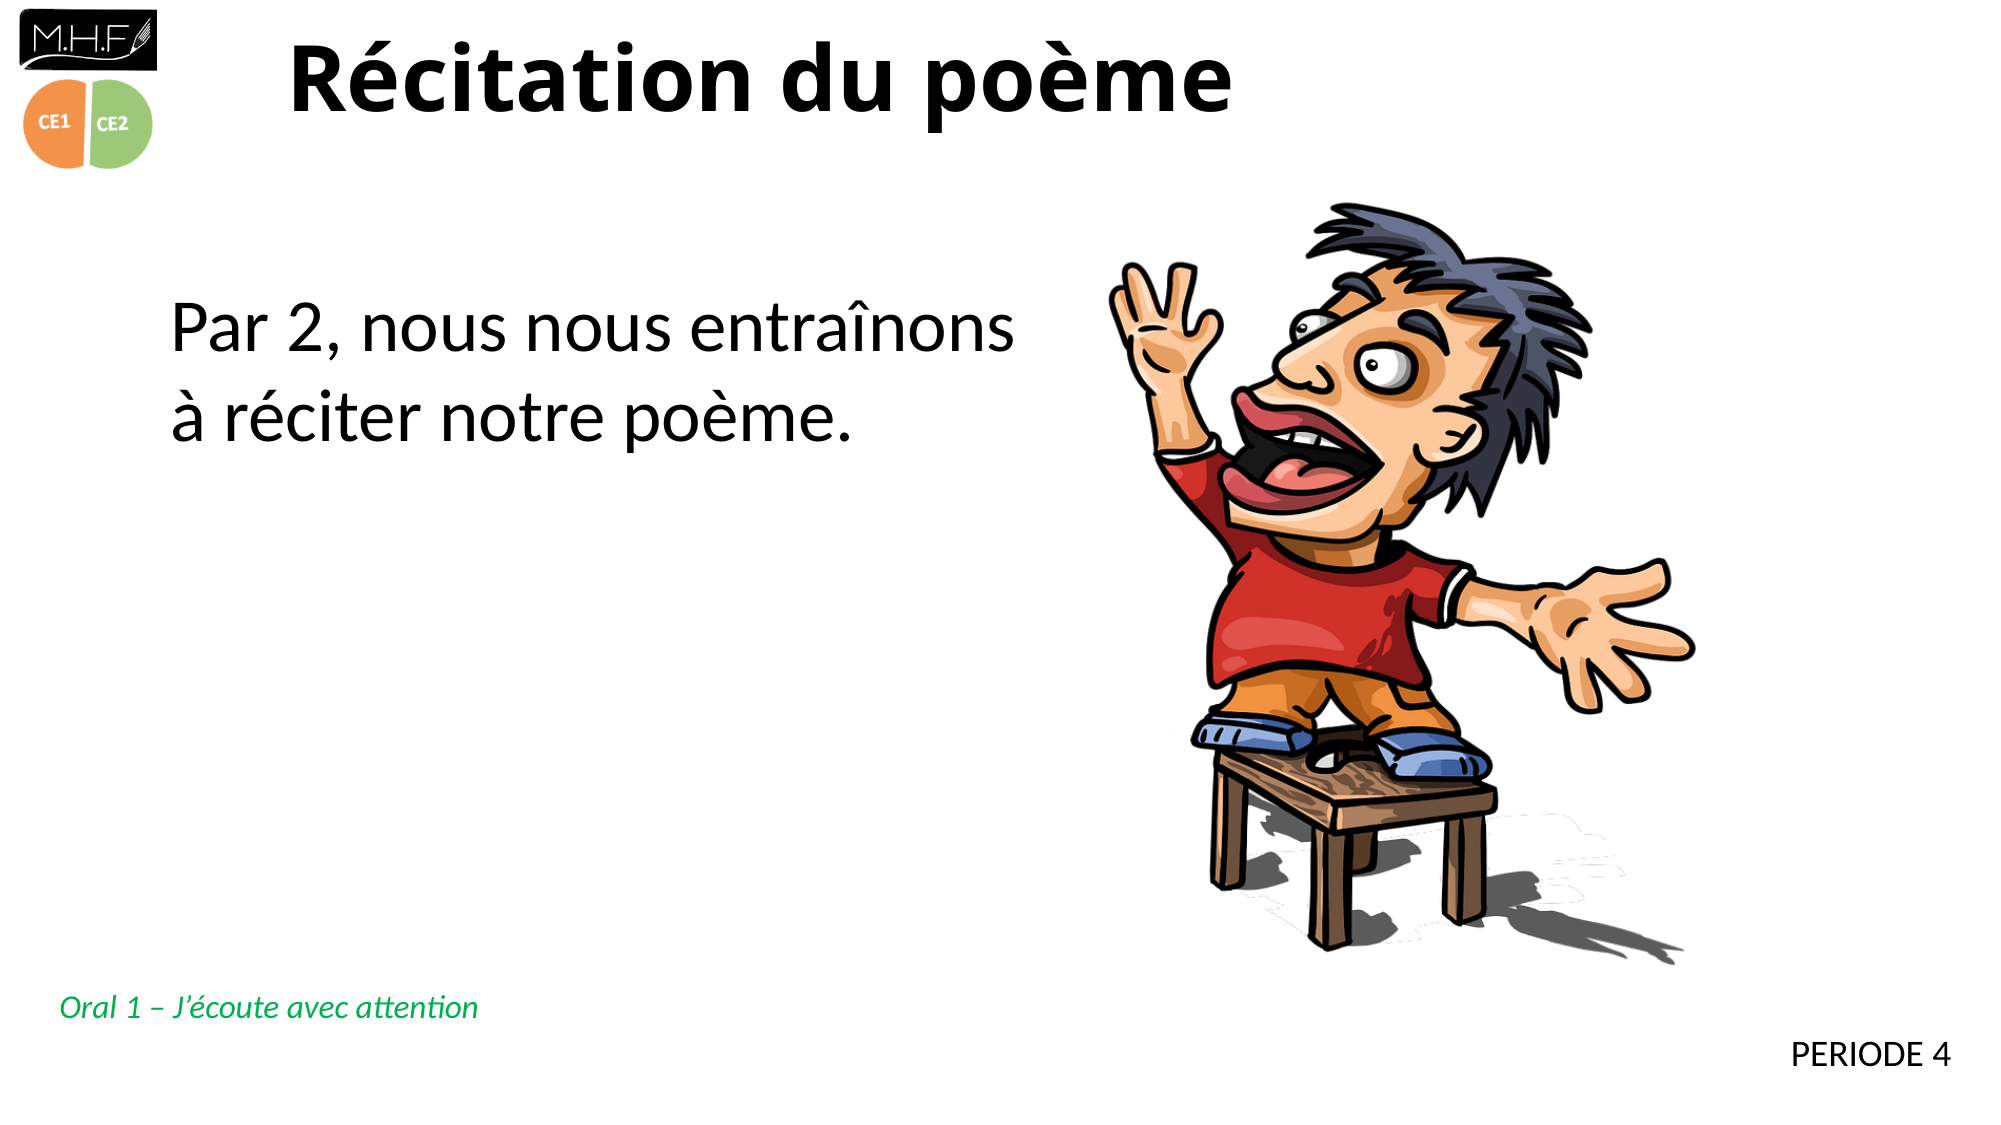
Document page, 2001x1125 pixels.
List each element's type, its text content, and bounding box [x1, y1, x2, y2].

picture [1, 7, 177, 207]
text_box Oral 1 – J’écoute avec attention [44, 977, 1346, 1092]
text_box PERIODE 4 [1362, 1021, 1967, 1082]
title Récitation du poème [271, 7, 1818, 156]
picture [1085, 162, 1700, 978]
text_box Par 2, nous nous entraînons à réciter notre poème. [155, 268, 1045, 554]
